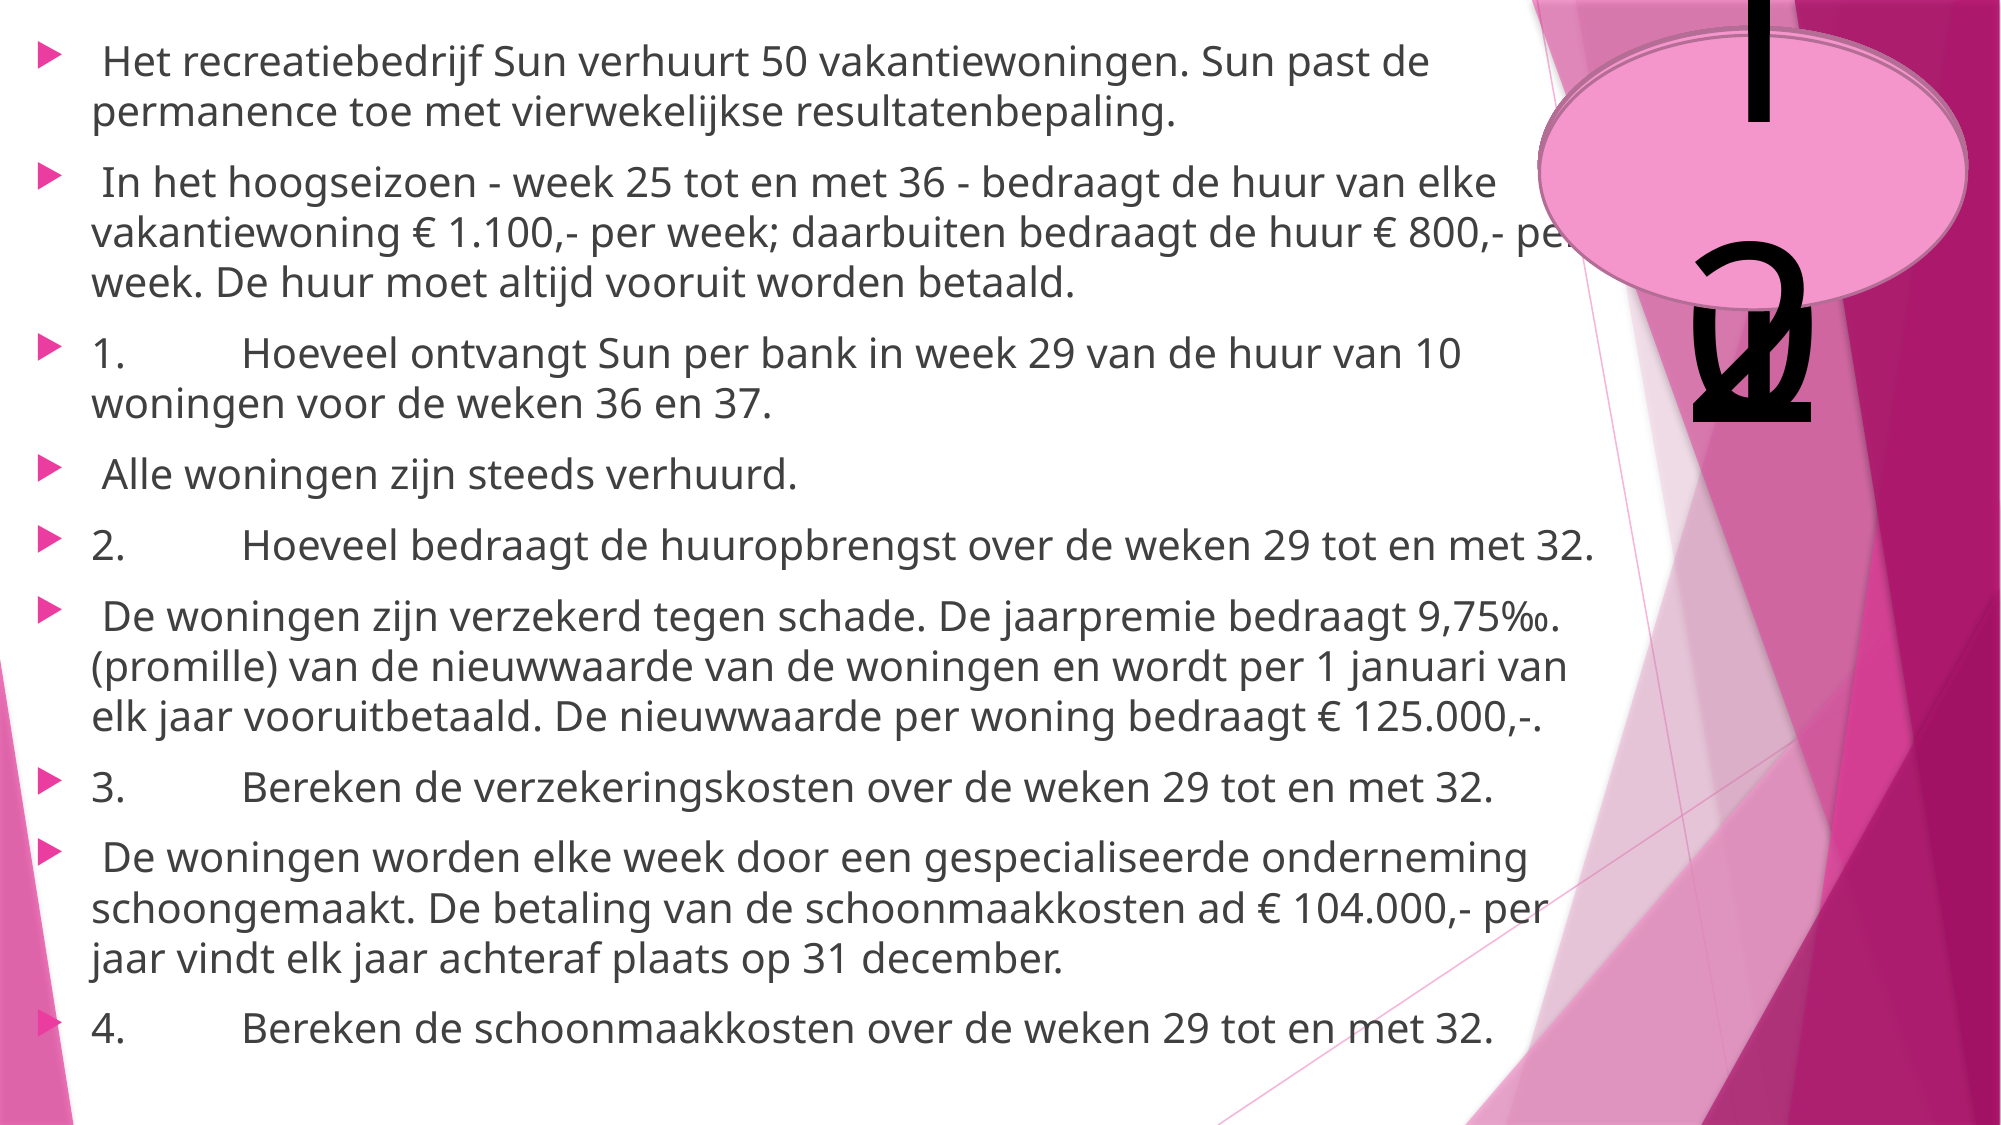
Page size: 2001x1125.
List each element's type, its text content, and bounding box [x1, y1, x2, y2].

text_box 11 [1538, 27, 1968, 158]
text_box 12 [1537, 33, 1969, 312]
list Het recreatiebedrijf Sun verhuurt 50 vakantiewoningen. Sun past de permanence toe met vierwekelijkse resultatenbepaling. In het hoogseizoen - week 25 tot en met 36 - bedraagt de huur van elke vakantiewoning € 1.100,- per week; daarbuiten bedraagt de huur € 800,- per week. De huur moet altijd vooruit worden betaald. 1. Hoeveel ontvangt Sun per bank in week 29 van de huur van 10 woningen voor de weken 36 en 37. Alle woningen zijn steeds verhuurd. 2. Hoeveel bedraagt de huuropbrengst over de weken 29 tot en met 32. De woningen zijn verzekerd tegen schade. De jaarpremie bedraagt 9,75‰. (promille) van de nieuwwaarde van de woningen en wordt per 1 januari van elk jaar vooruitbetaald. De nieuwwaarde per woning bedraagt € 125.000,-. 3. Bereken de verzekeringskosten over de weken 29 tot en met 32. De woningen worden elke week door een gespecialiseerde onderneming schoongemaakt. De betaling van de schoonmaakkosten ad € 104.000,- per jaar vindt elk jaar achteraf plaats op 31 december. 4. Bereken de schoonmaakkosten over de weken 29 tot en met 32. [19, 27, 1633, 1125]
